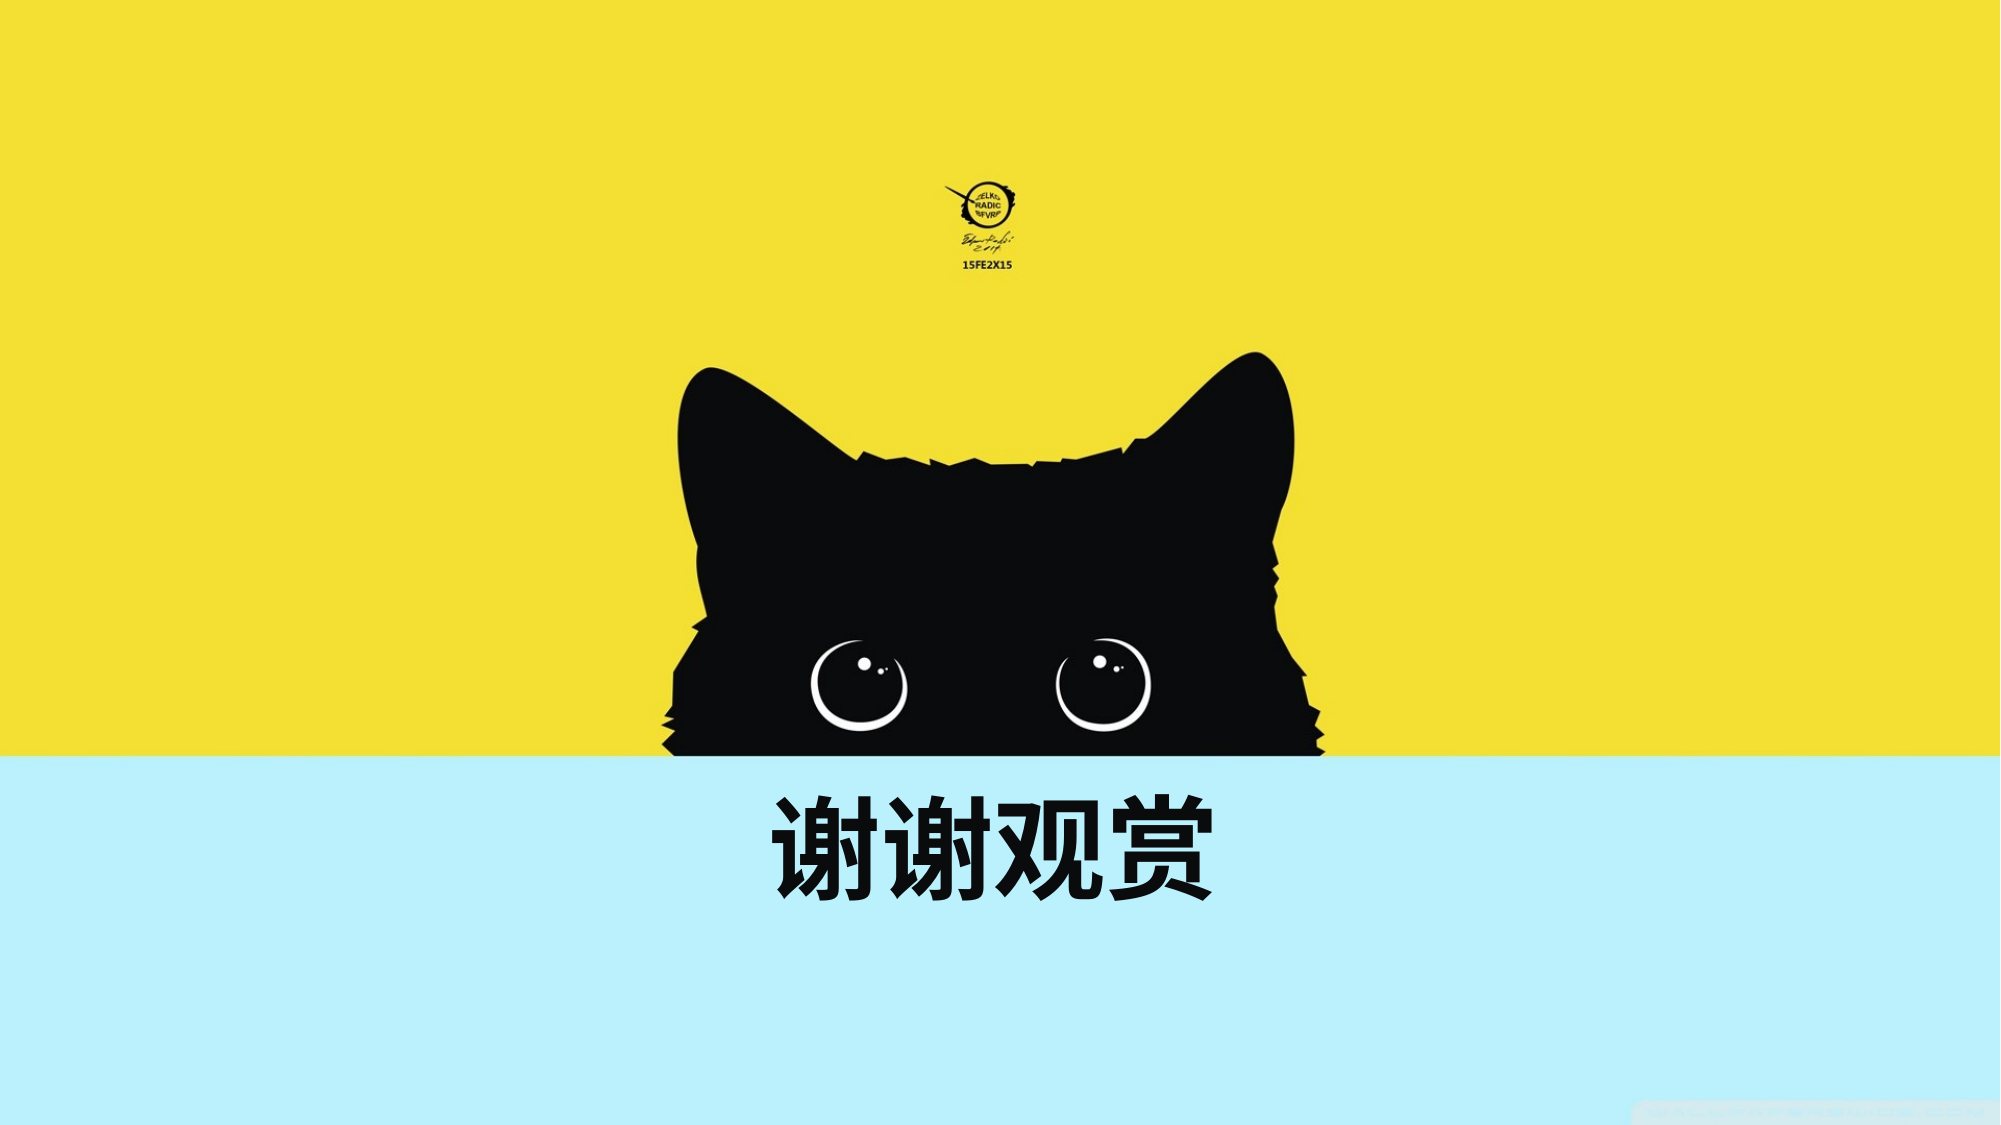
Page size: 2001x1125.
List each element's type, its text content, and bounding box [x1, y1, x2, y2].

picture [0, 0, 2001, 1125]
title 谢谢观赏 [445, 531, 1543, 924]
